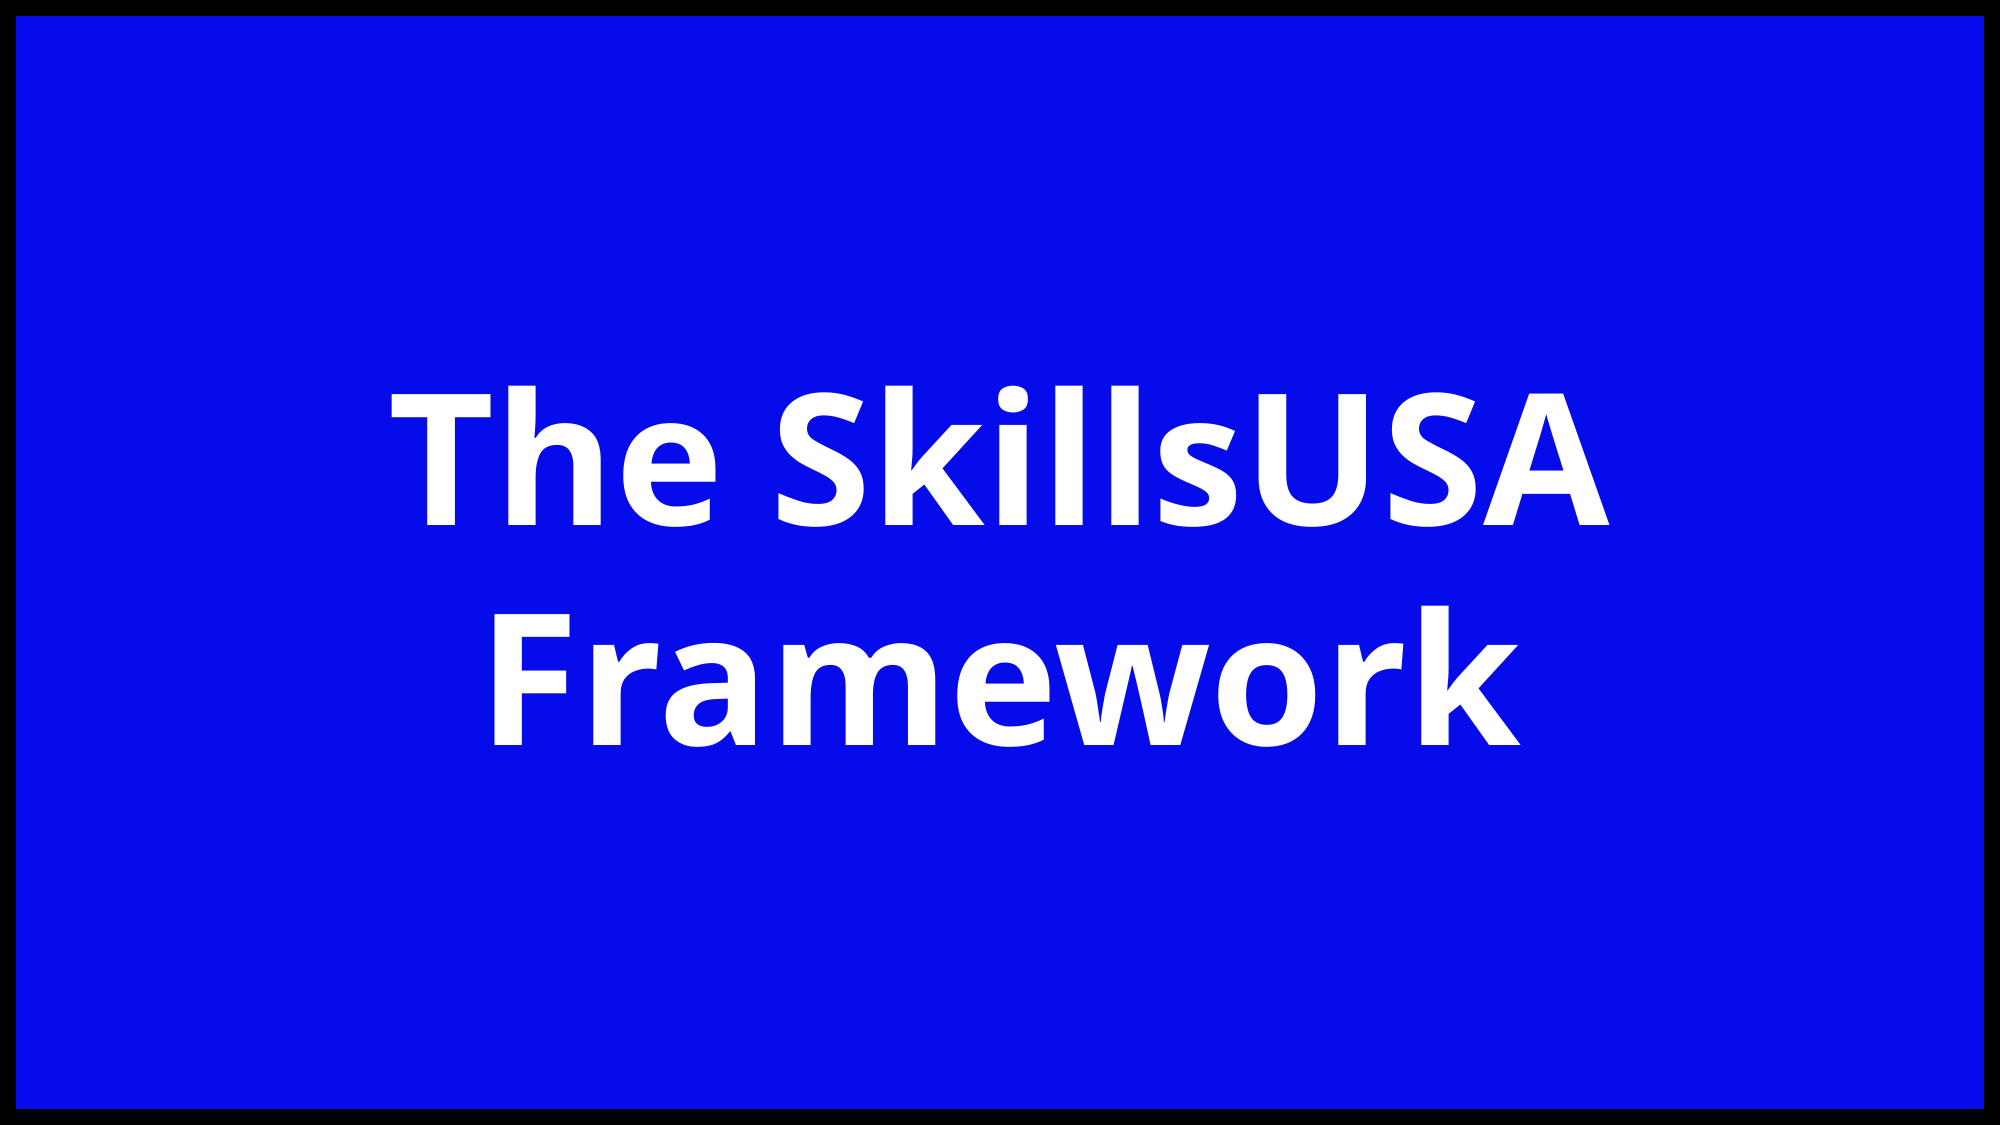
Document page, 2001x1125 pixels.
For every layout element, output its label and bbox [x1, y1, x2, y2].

text_box [0, 0, 2000, 1125]
